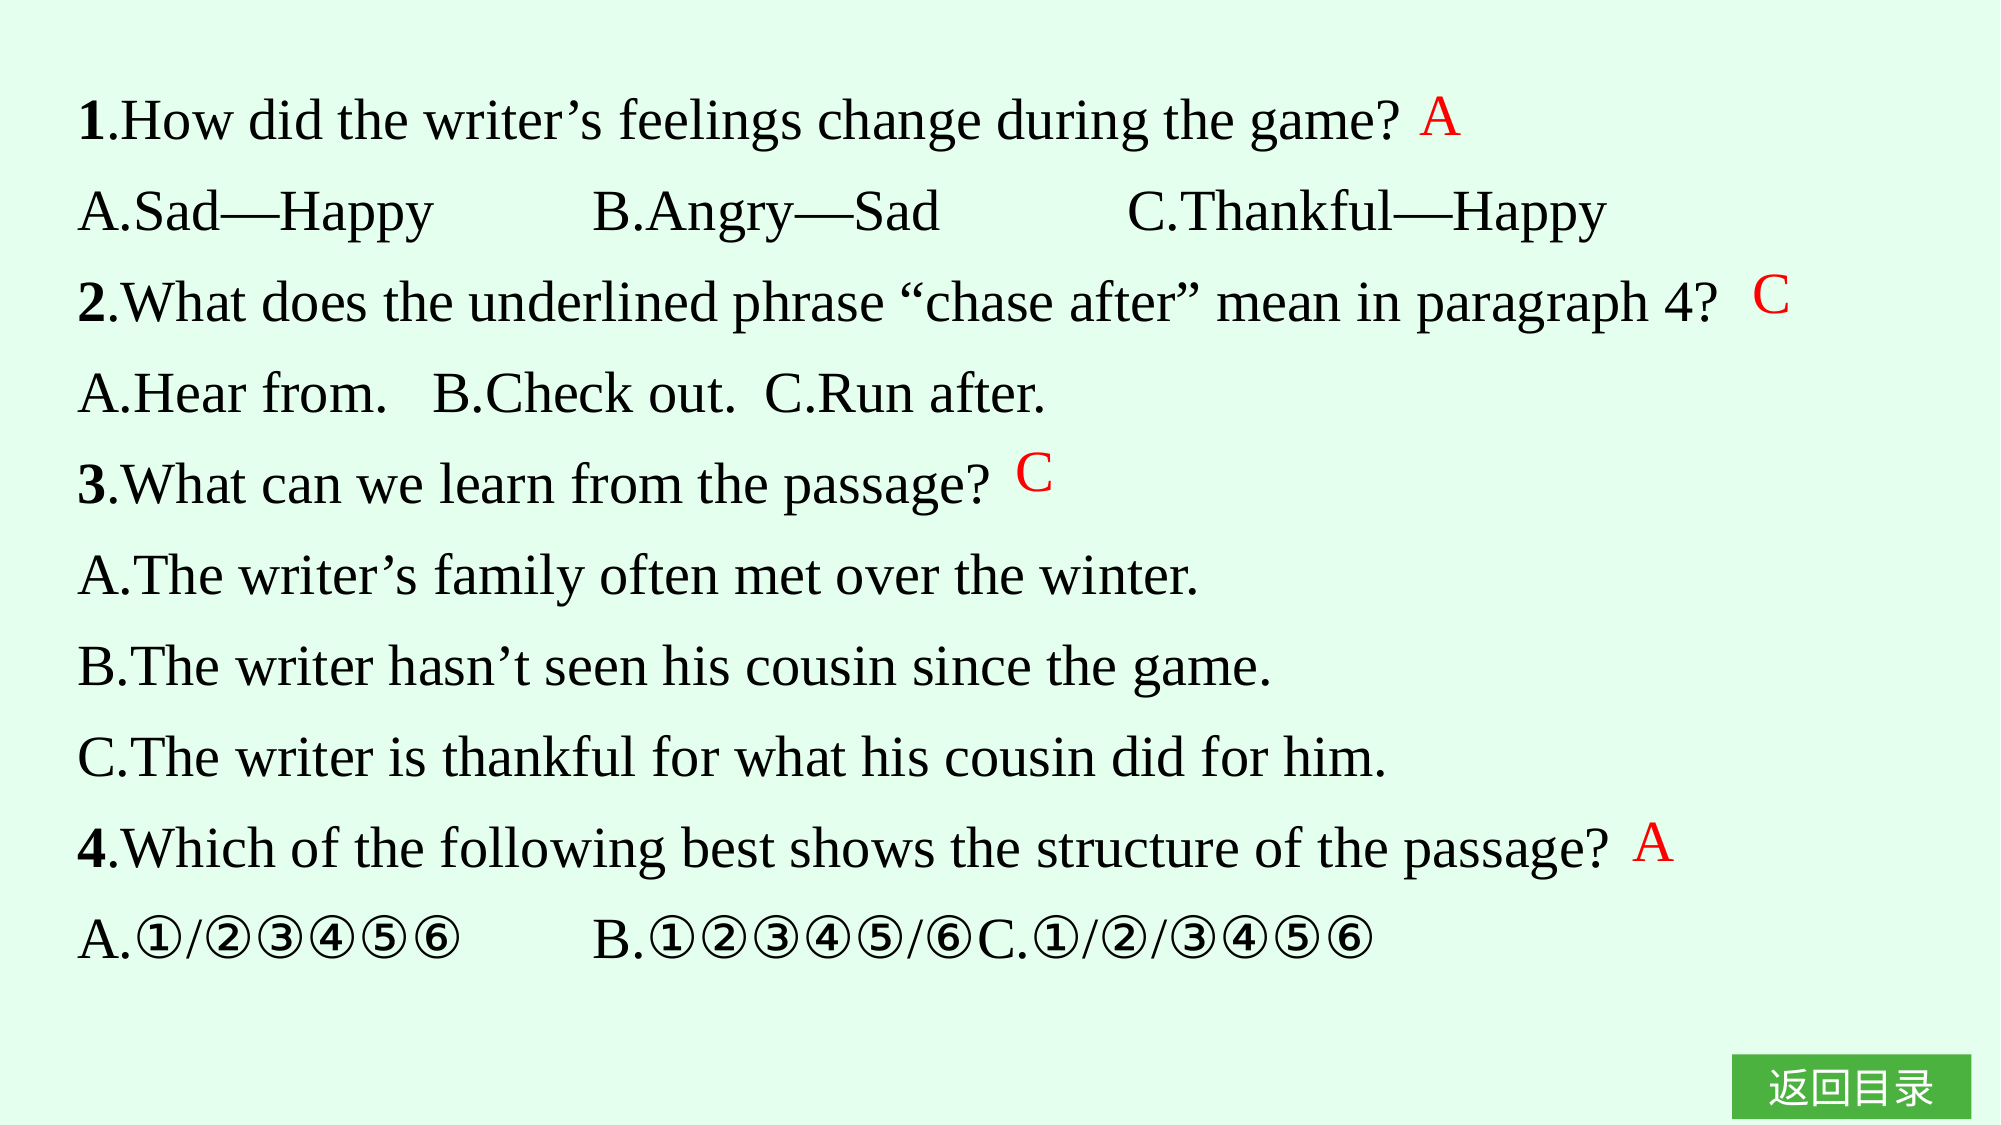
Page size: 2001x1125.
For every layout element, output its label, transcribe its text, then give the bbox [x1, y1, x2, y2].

text_box C [1738, 247, 1807, 333]
text_box 1.How did the writer’s feelings change during the game? A.Sad—Happy B.Angry—Sad C.Thankful—Happy 2.What does the underlined phrase “chase after” mean in paragraph 4? A.Hear from. B.Check out. C.Run after. 3.What can we learn from the passage? A.The writer’s family often met over the winter. B.The writer hasn’t seen his cousin since the game. C.The writer is thankful for what his cousin did for him. 4.Which of the following best shows the structure of the passage? A.①/②③④⑤⑥ B.①②③④⑤/⑥ C.①/②/③④⑤⑥ [62, 53, 1938, 978]
text_box A [1617, 795, 1690, 880]
text_box C [1000, 426, 1069, 511]
text_box A [1404, 69, 1488, 155]
